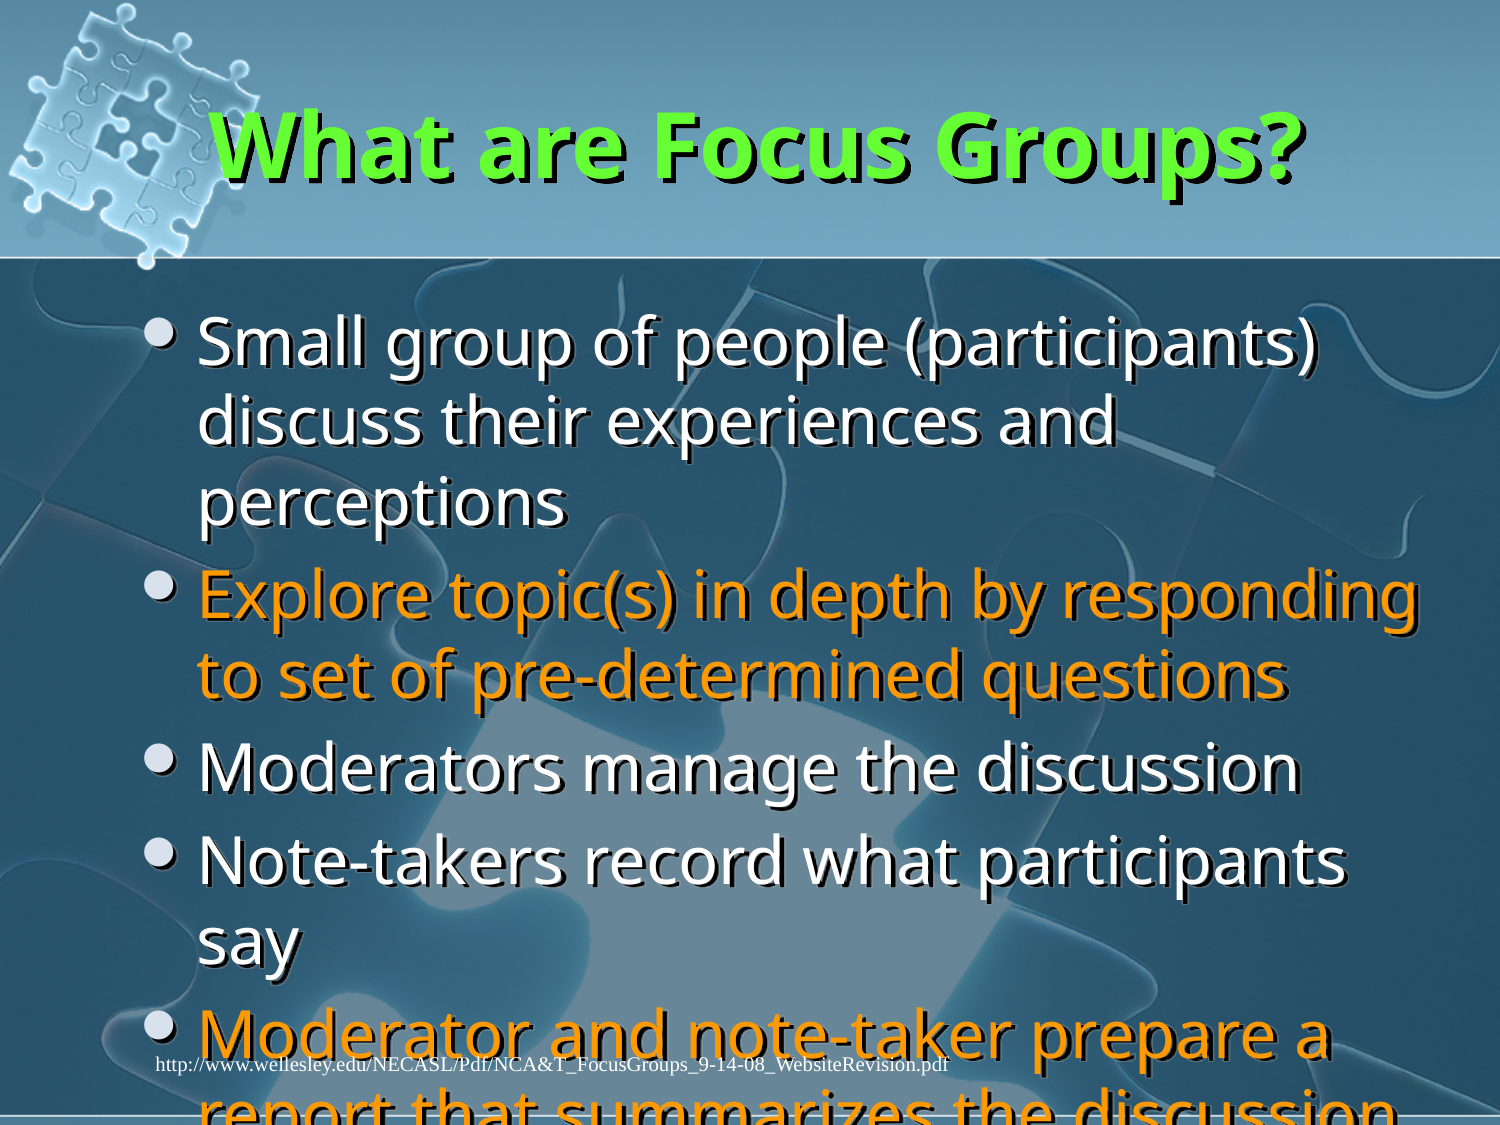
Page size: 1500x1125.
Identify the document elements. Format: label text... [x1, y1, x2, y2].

title What are Focus Groups? [124, 54, 1388, 230]
list Small group of people (participants) discuss their experiences and perceptions Explore topic(s) in depth by responding to set of pre-determined questions Moderators manage the discussion Note-takers record what participants say Moderator and note-taker prepare a report that summarizes the discussion [124, 290, 1466, 1020]
picture [0, 0, 1500, 1125]
text_box http://www.wellesley.edu/NECASL/Pdf/NCA&T_FocusGroups_9-14-08_WebsiteRevision.pdf [140, 1042, 1383, 1125]
